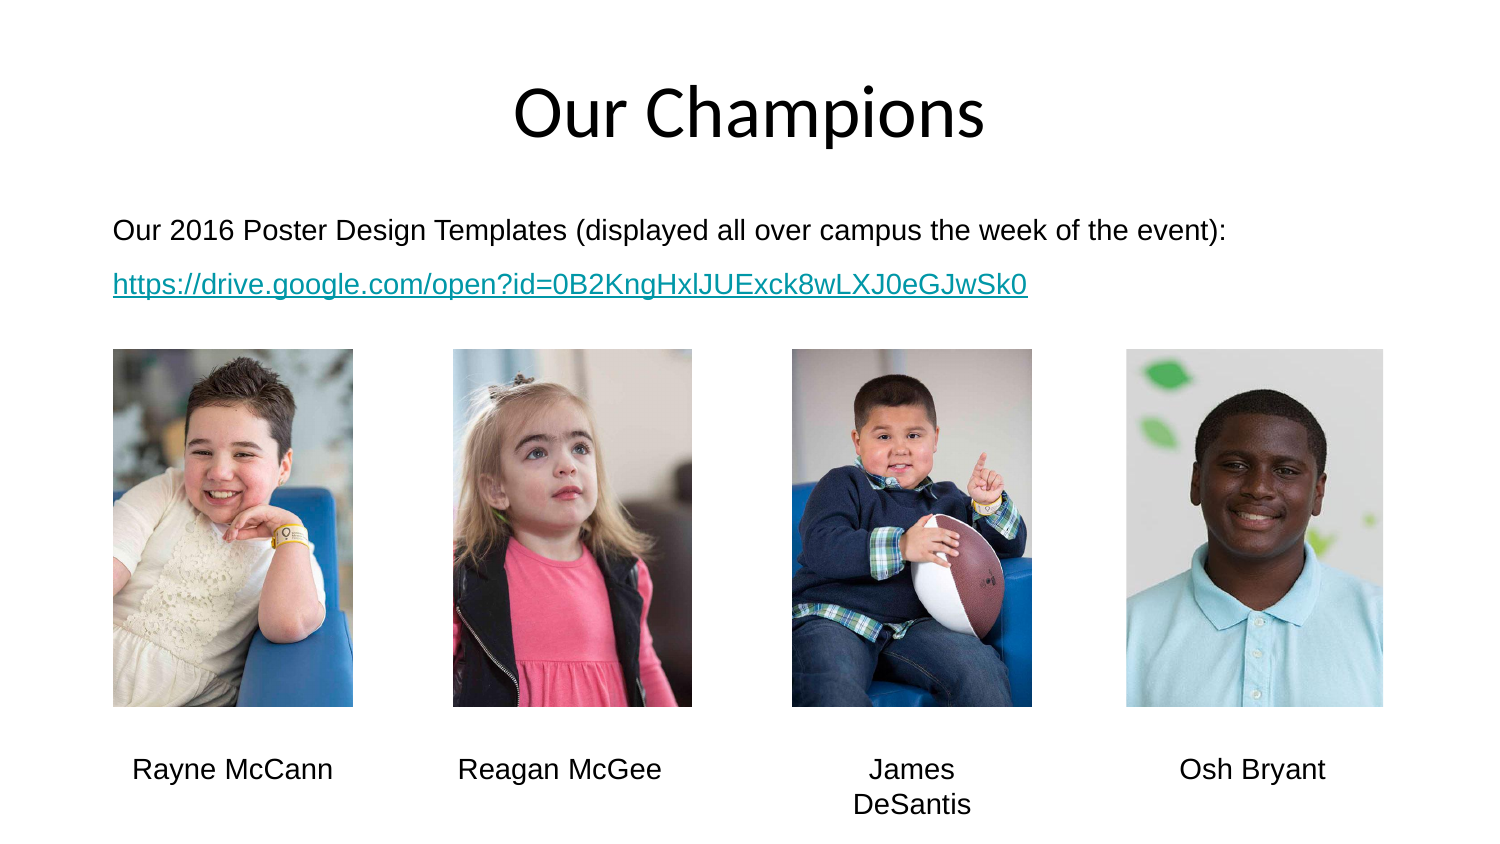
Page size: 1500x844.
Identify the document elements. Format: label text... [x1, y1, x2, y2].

text_box Reagan McGee [420, 735, 700, 785]
picture [792, 348, 1032, 708]
text_box James DeSantis [790, 735, 1034, 785]
picture [452, 348, 692, 708]
text_box Rayne McCann [96, 735, 370, 803]
text_box Our 2016 Poster Design Templates (displayed all over campus the week of the event): [97, 195, 1343, 290]
title Our Champions [51, 48, 1449, 142]
text_box https://drive.google.com/open?id=0B2KngHxlJUExck8wLXJ0eGJwSk0 [97, 290, 1192, 355]
picture [1125, 348, 1384, 708]
picture [113, 348, 353, 708]
text_box Osh Bryant [1124, 735, 1382, 785]
